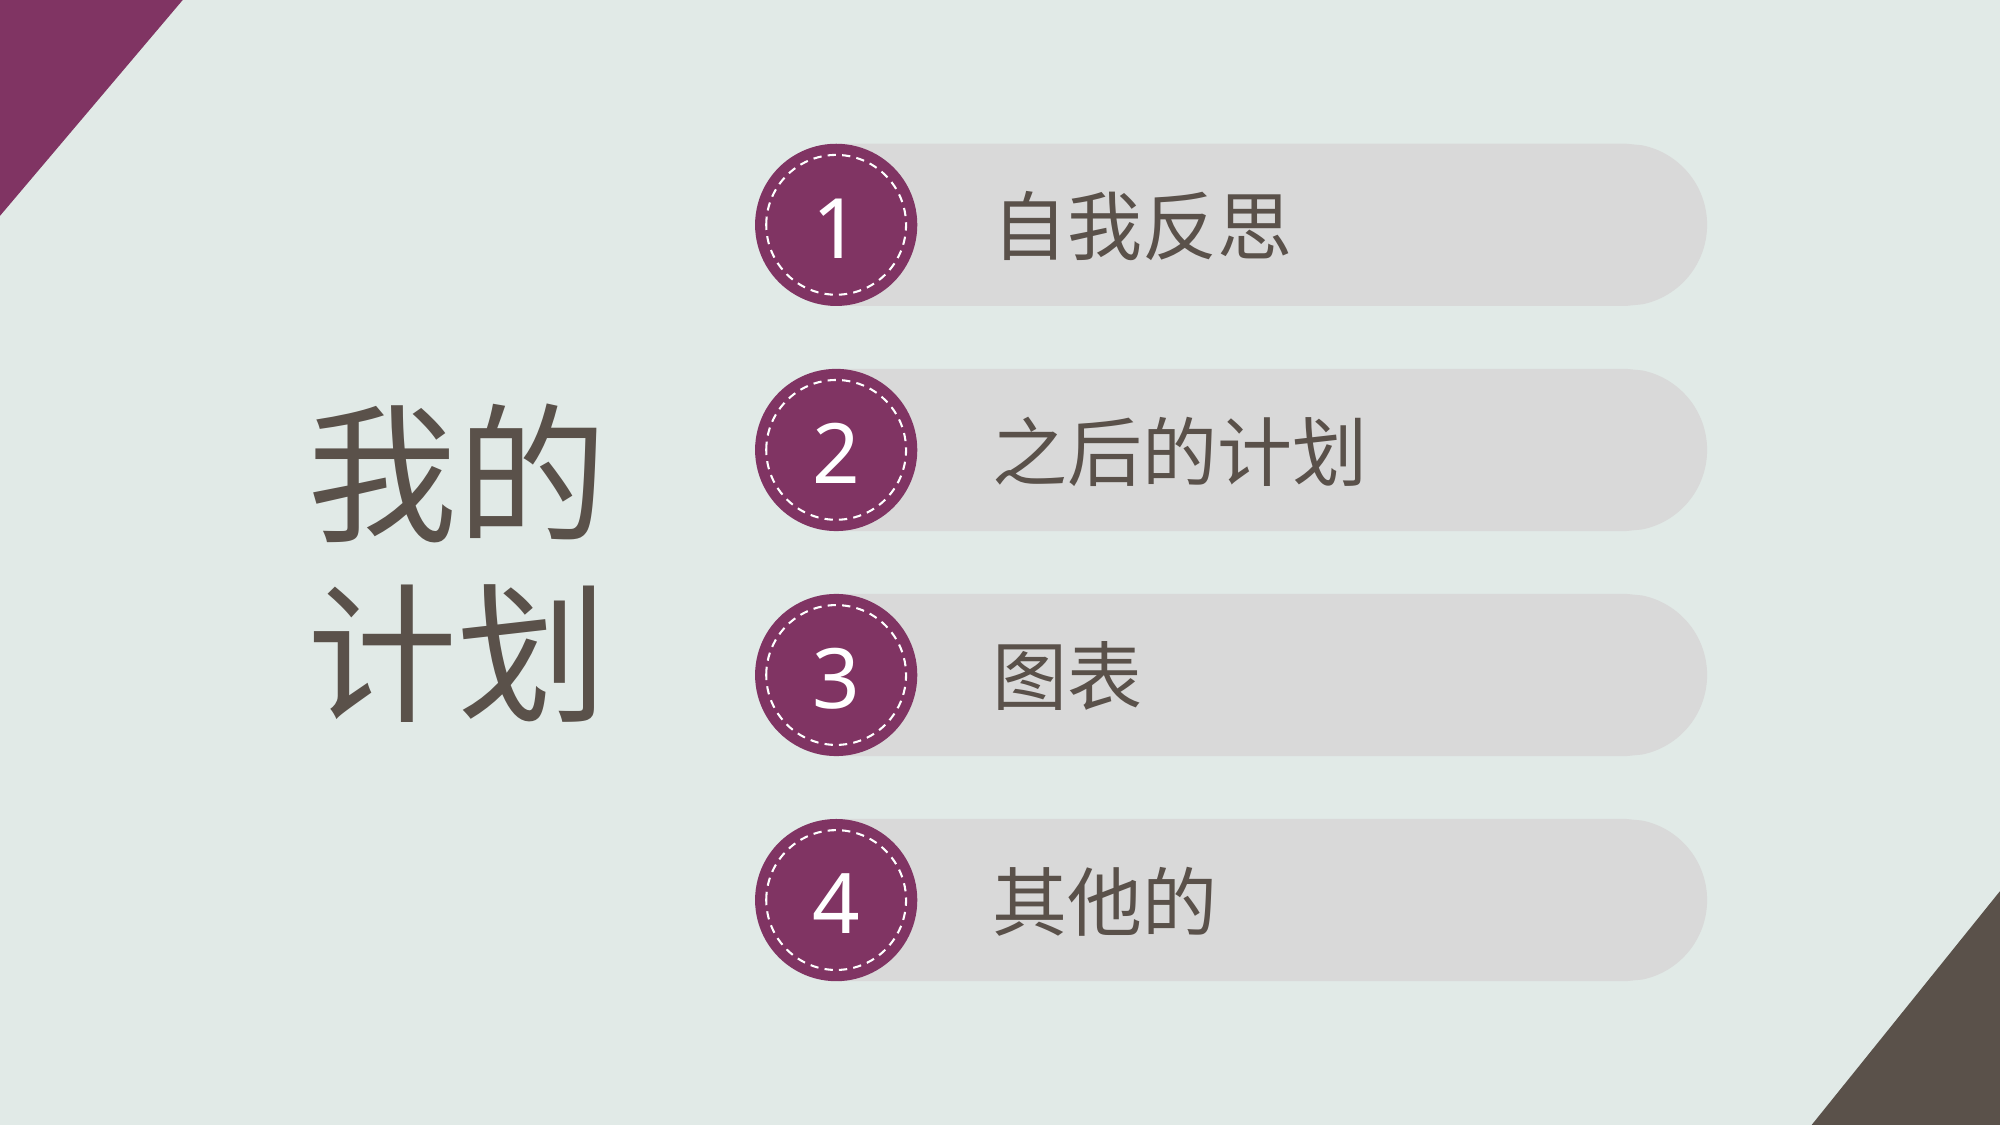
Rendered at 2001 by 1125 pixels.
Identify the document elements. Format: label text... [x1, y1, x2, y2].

text_box [838, 817, 1709, 983]
text_box 之后的计划 [977, 397, 1427, 503]
text_box 4 [754, 817, 919, 983]
text_box [765, 604, 908, 746]
text_box [840, 367, 1709, 533]
text_box 2 [754, 367, 919, 533]
text_box [840, 592, 1709, 758]
text_box [0, 0, 185, 218]
text_box 3 [754, 592, 919, 758]
text_box [1810, 889, 2000, 1125]
text_box 自我反思 [978, 171, 1314, 277]
text_box 其他的 [977, 847, 1427, 953]
text_box 1 [754, 142, 919, 307]
text_box [765, 153, 908, 296]
text_box 图表 [977, 621, 1427, 727]
text_box 我的 计划 [292, 373, 633, 748]
text_box [765, 378, 908, 521]
text_box [843, 142, 1709, 307]
text_box [765, 829, 908, 971]
